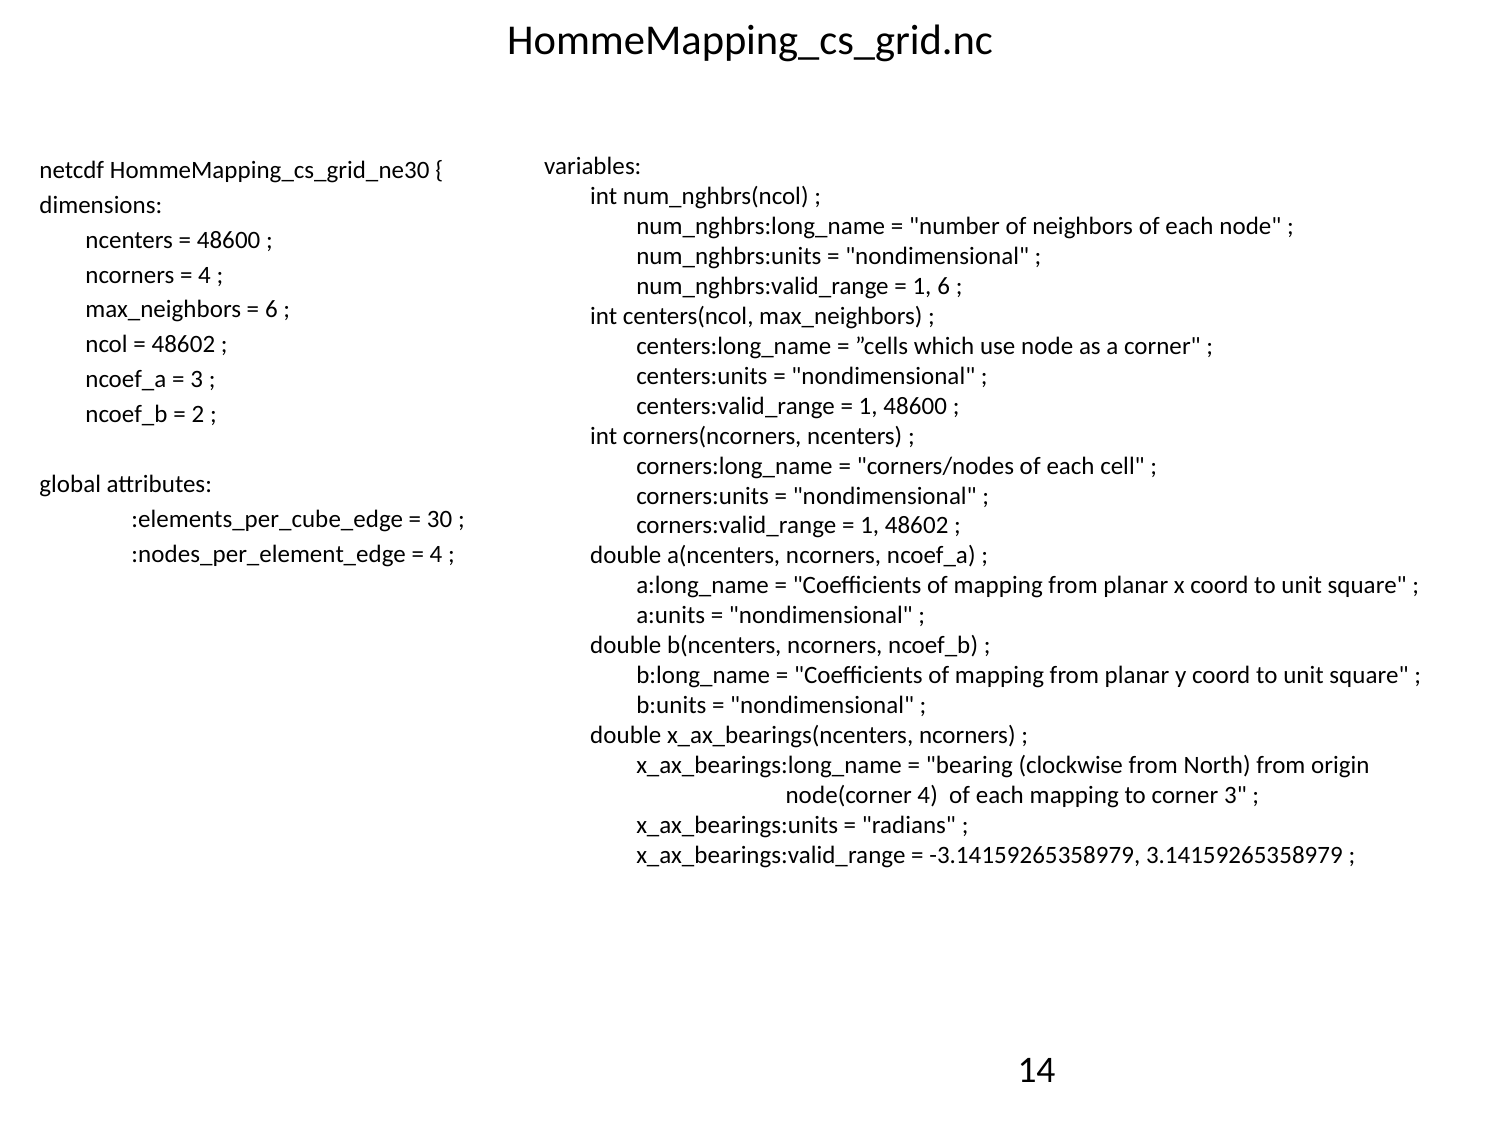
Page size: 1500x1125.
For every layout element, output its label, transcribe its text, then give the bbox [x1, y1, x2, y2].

slide_number 14 [1002, 1037, 1075, 1098]
text_box variables: int num_nghbrs(ncol) ; num_nghbrs:long_name = "number of neighbors of each node" ; num_nghbrs:units = "nondimensional" ; num_nghbrs:valid_range = 1, 6 ; int centers(ncol, max_neighbors) ; centers:long_name = ”cells which use node as a corner" ; centers:units = "nondimensional" ; centers:valid_range = 1, 48600 ; int corners(ncorners, ncenters) ; corners:long_name = "corners/nodes of each cell" ; corners:units = "nondimensional" ; corners:valid_range = 1, 48602 ; double a(ncenters, ncorners, ncoef_a) ; a:long_name = "Coefficients of mapping from planar x coord to unit square" ; a:units = "nondimensional" ; double b(ncenters, ncorners, ncoef_b) ; b:long_name = "Coefficients of mapping from planar y coord to unit square" ; b:units = "nondimensional" ; double x_ax_bearings(ncenters, ncorners) ; x_ax_bearings:long_name = "bearing (clockwise from North) from origin node(corner 4) of each mapping to corner 3" ; x_ax_bearings:units = "radians" ; x_ax_bearings:valid_range = -3.14159265358979, 3.14159265358979 ; [529, 142, 1478, 901]
title HommeMapping_cs_grid.nc [75, 5, 1425, 72]
list netcdf HommeMapping_cs_grid_ne30 { dimensions: ncenters = 48600 ; ncorners = 4 ; max_neighbors = 6 ; ncol = 48602 ; ncoef_a = 3 ; ncoef_b = 2 ; global attributes: :elements_per_cube_edge = 30 ; :nodes_per_element_edge = 4 ; [24, 145, 529, 646]
